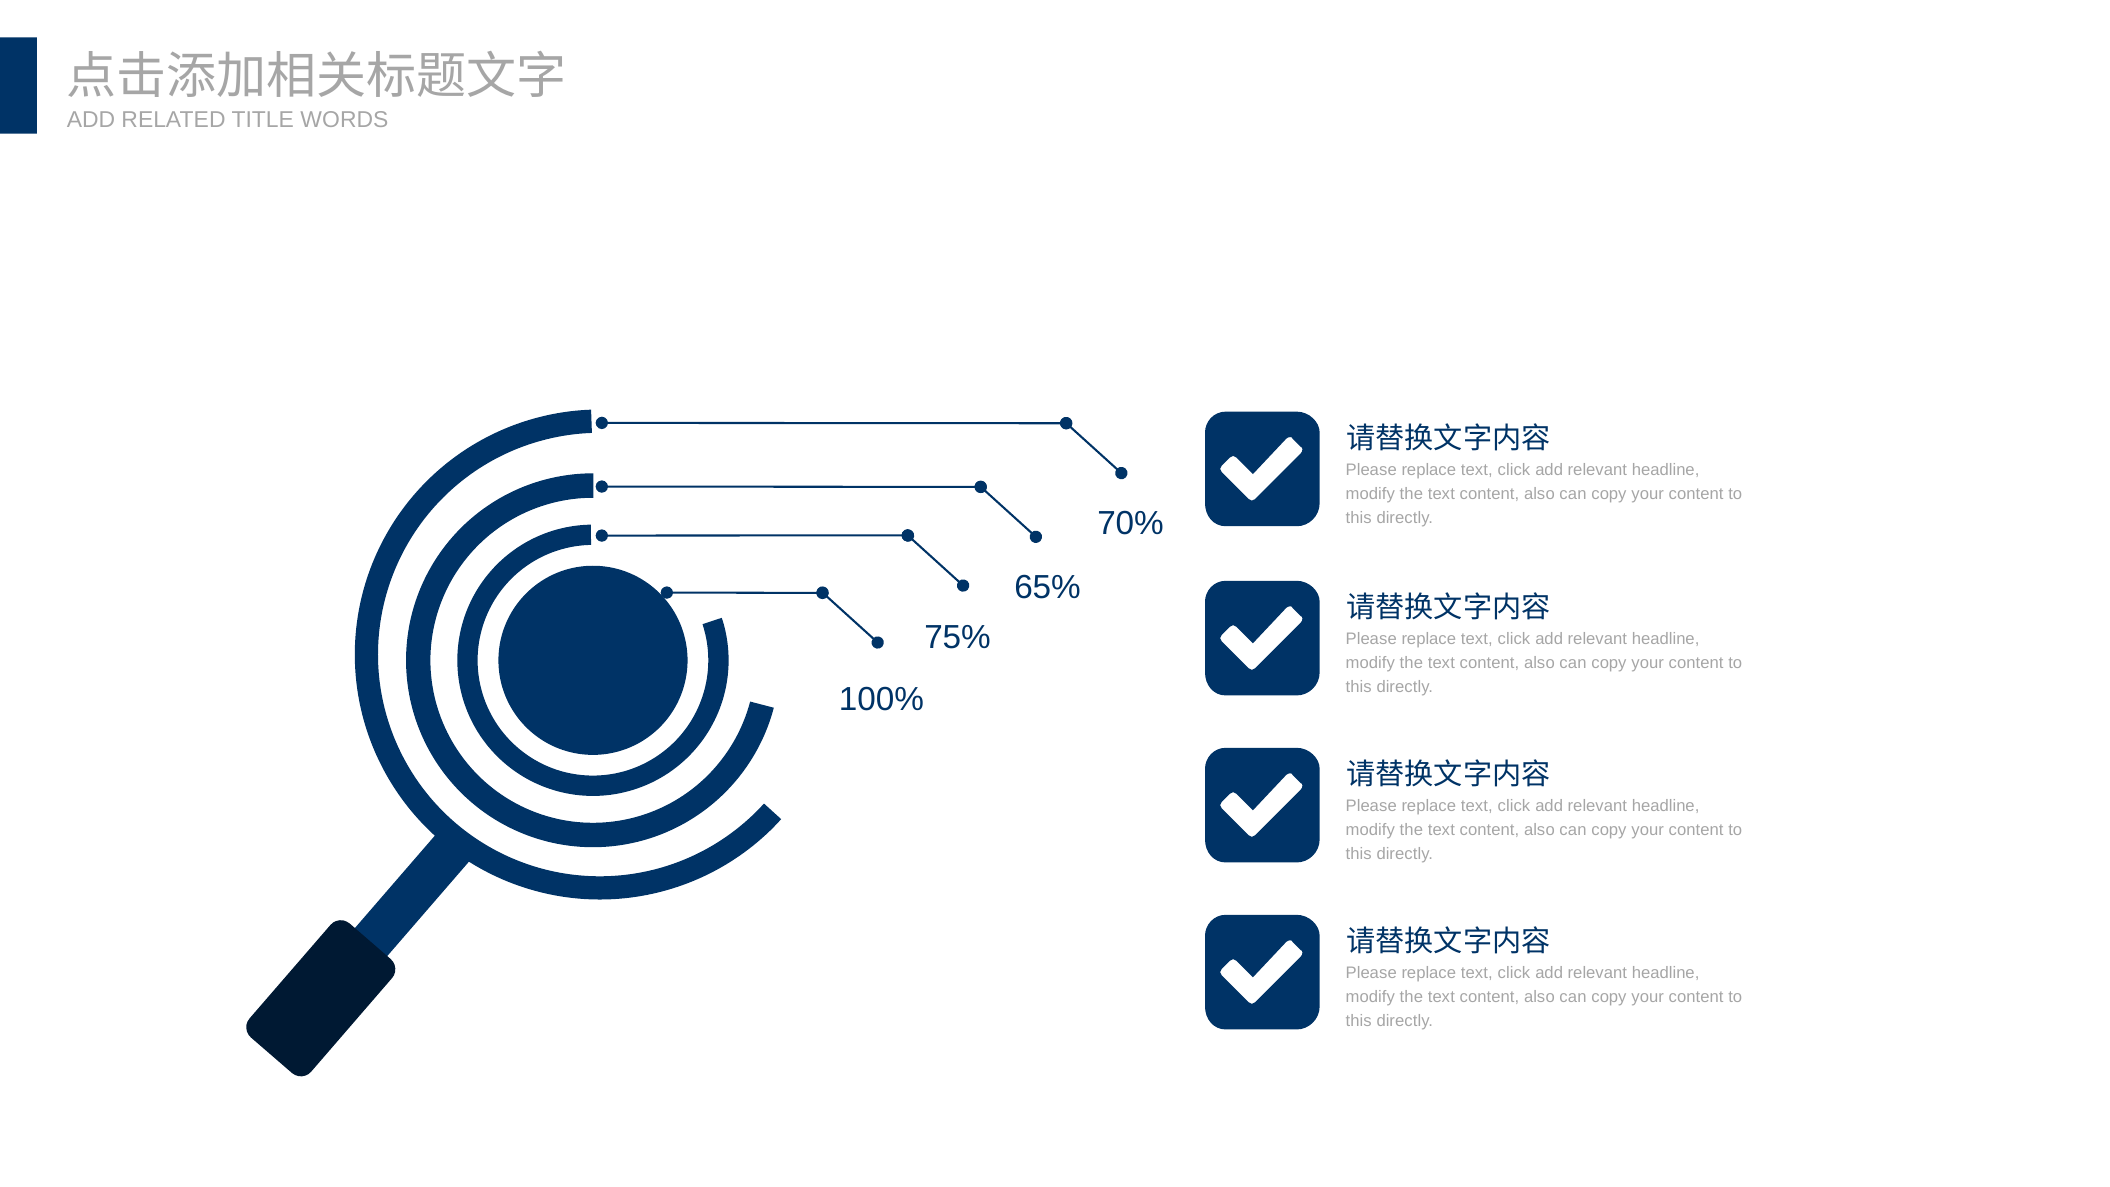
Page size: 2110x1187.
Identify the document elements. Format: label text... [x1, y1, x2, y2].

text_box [1345, 581, 1751, 697]
text_box [1205, 411, 1320, 527]
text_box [601, 422, 1122, 474]
text_box [0, 36, 38, 135]
text_box [1205, 580, 1320, 696]
text_box 点击添加相关标题文字 [66, 43, 567, 104]
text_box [243, 409, 845, 1036]
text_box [1345, 748, 1751, 864]
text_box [1345, 915, 1751, 1031]
text_box 65% [1014, 557, 1081, 606]
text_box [601, 535, 964, 586]
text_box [1345, 412, 1751, 528]
text_box 100% [845, 669, 924, 718]
text_box 75% [924, 607, 992, 655]
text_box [601, 486, 1036, 537]
text_box [1205, 747, 1320, 863]
text_box ADD RELATED TITLE WORDS [66, 104, 389, 132]
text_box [666, 592, 878, 643]
text_box [1205, 914, 1320, 1030]
text_box 70% [1097, 493, 1164, 542]
